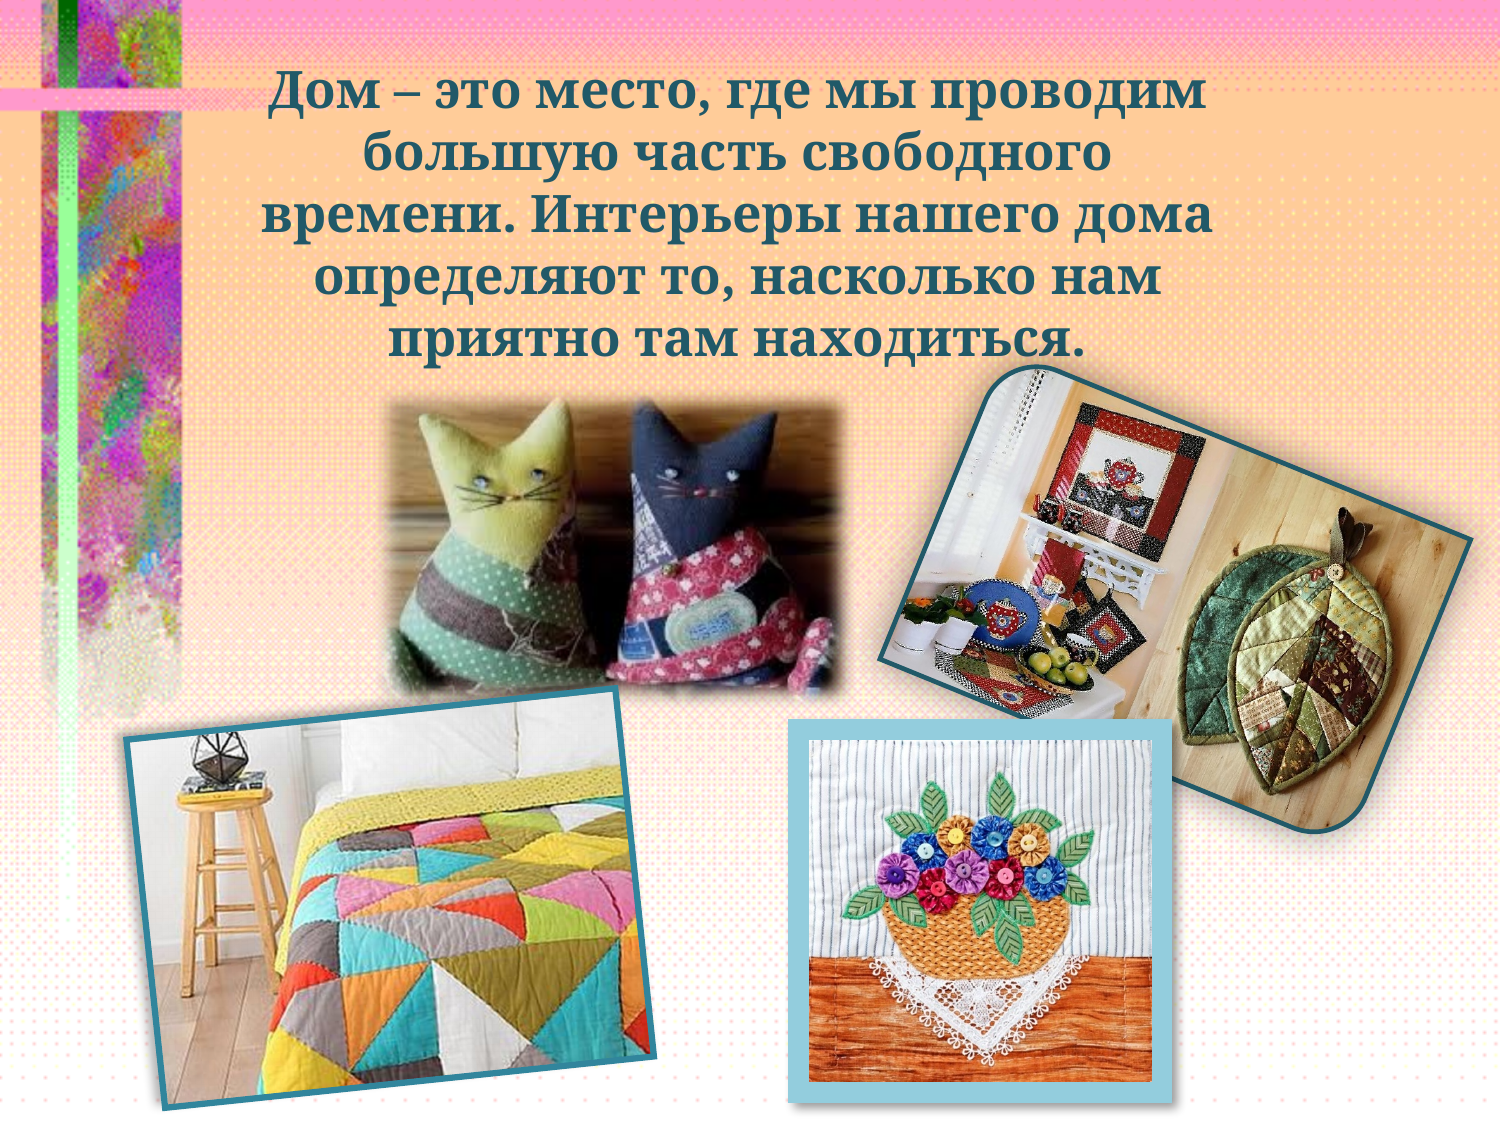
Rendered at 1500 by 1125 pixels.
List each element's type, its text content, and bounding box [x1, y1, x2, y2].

picture [0, 0, 1500, 1125]
title Дом – это место, где мы проводим большую часть свободного времени. Интерьеры нашего дома определяют то, насколько нам приятно там находиться. [242, 45, 1235, 480]
